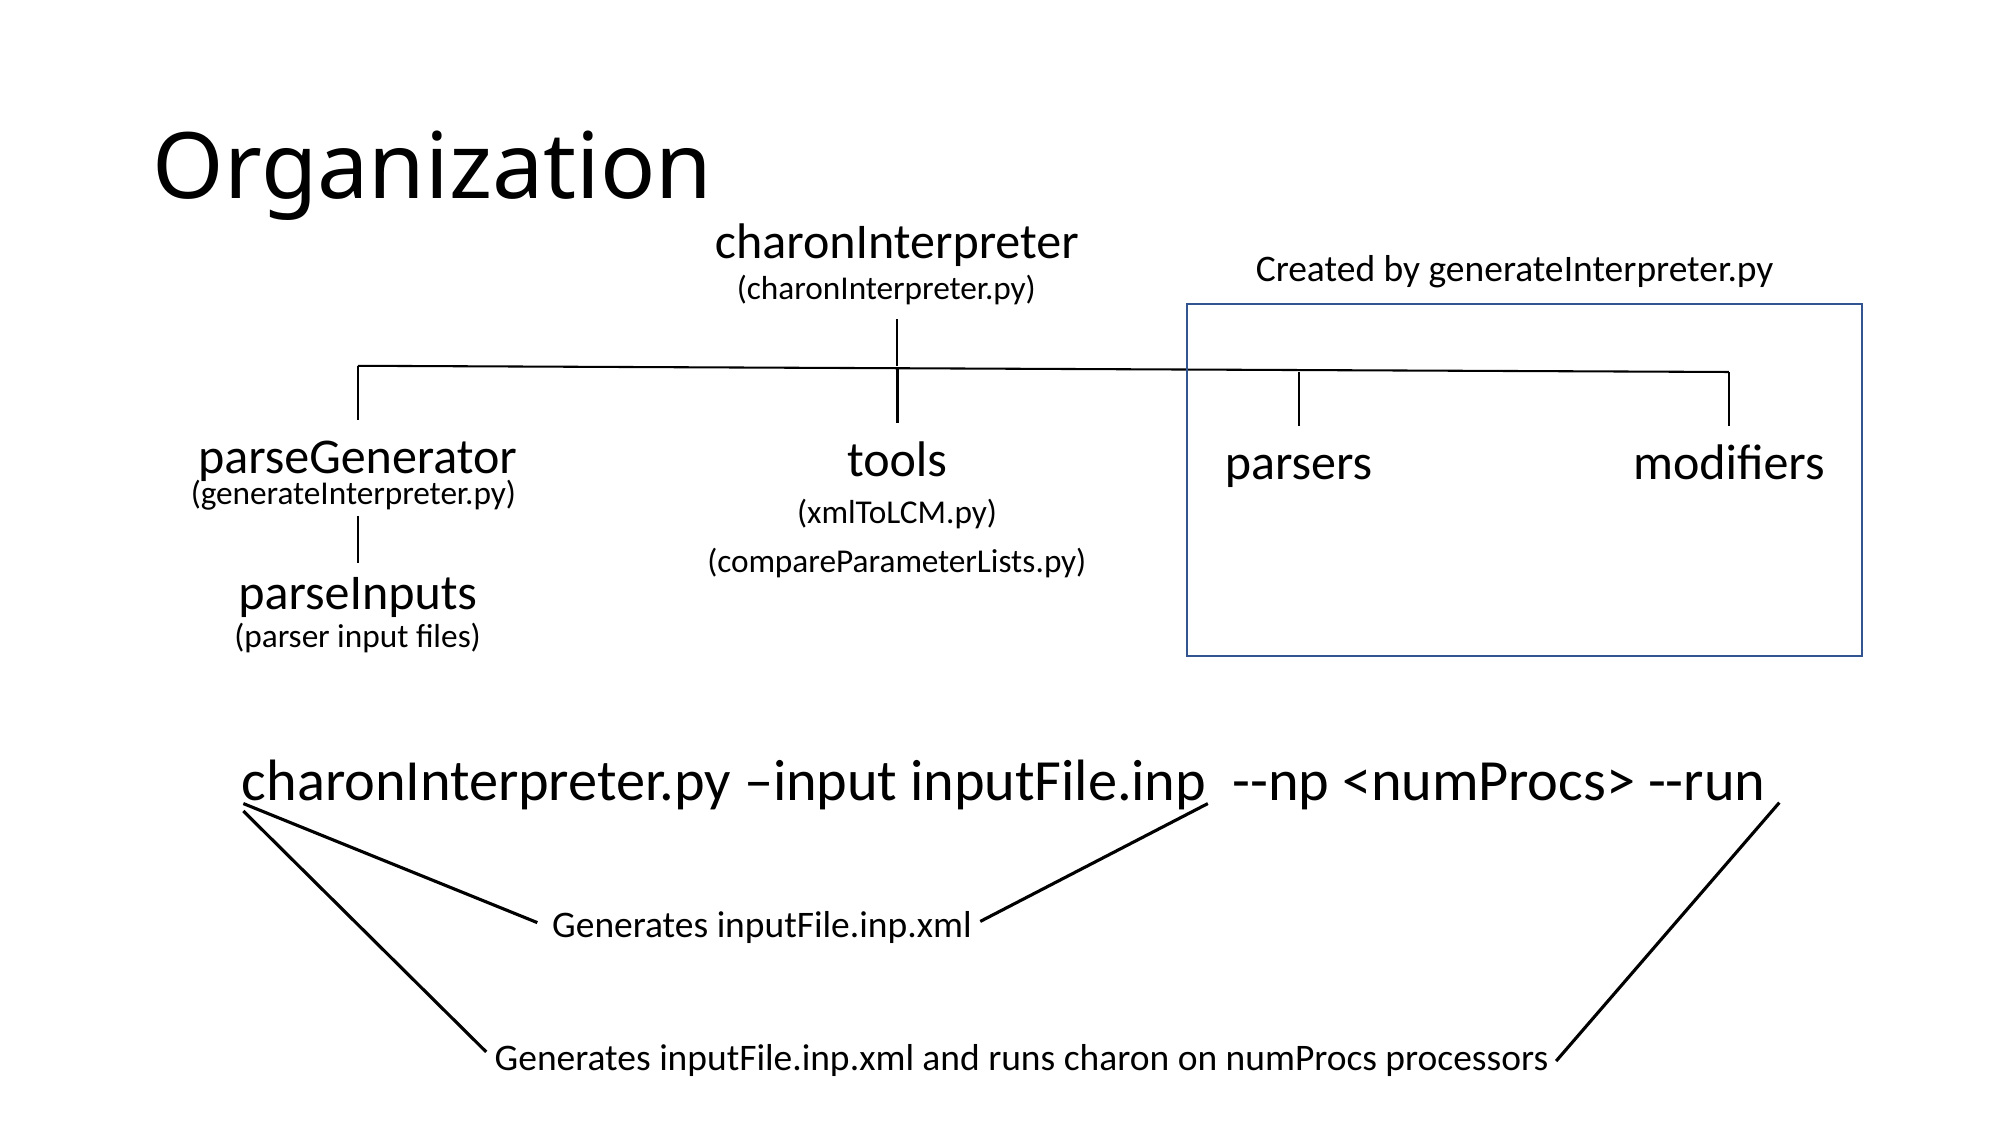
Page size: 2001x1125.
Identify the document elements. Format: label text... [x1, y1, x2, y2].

title Organization [137, 59, 1863, 278]
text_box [980, 803, 1208, 922]
text_box parseInputs [223, 552, 493, 606]
text_box (generateInterpreter.py) [176, 464, 532, 519]
text_box Generates inputFile.inp.xml [537, 892, 987, 953]
text_box (parser input files) [219, 606, 497, 662]
text_box (charonInterpreter.py) [722, 259, 1052, 314]
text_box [243, 811, 487, 1052]
text_box tools [832, 418, 962, 482]
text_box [359, 365, 1729, 372]
text_box Created by generateInterpreter.py [1241, 236, 1789, 297]
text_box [1556, 802, 1780, 1061]
text_box (xmlToLCM.py) [782, 482, 1012, 531]
text_box charonInterpreter.py –input inputFile.inp --np <numProcs> --run [227, 734, 1781, 820]
text_box [1186, 303, 1863, 657]
text_box charonInterpreter [700, 201, 1094, 277]
text_box parseGenerator [183, 416, 533, 492]
text_box Generates inputFile.inp.xml and runs charon on numProcs processors [479, 1025, 1565, 1086]
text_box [243, 803, 535, 924]
text_box (compareParameterLists.py) [692, 531, 1102, 587]
